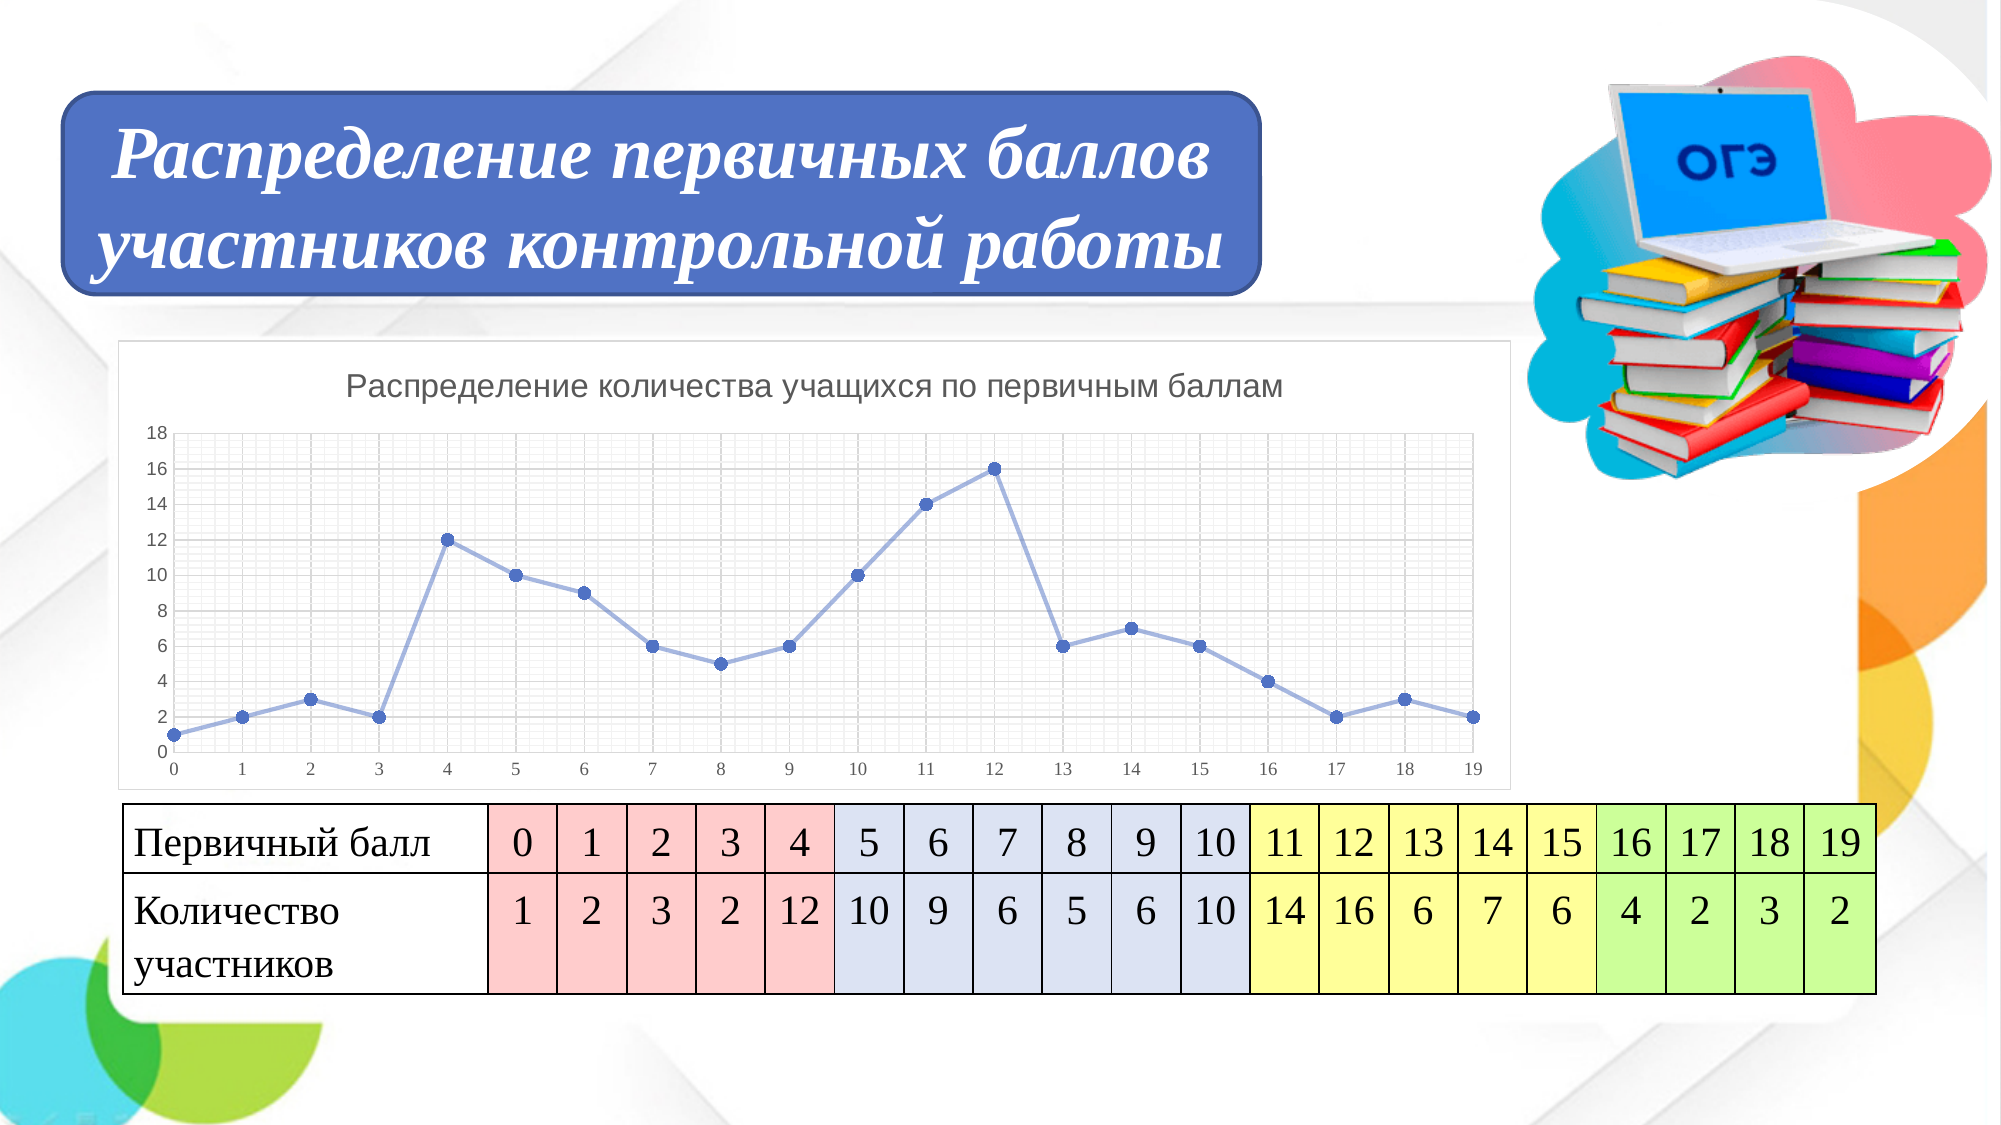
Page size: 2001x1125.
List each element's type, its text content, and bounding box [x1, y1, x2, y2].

table_header 14 [1459, 805, 1526, 872]
table_header 19 [1805, 805, 1875, 872]
table_cell 10 [835, 874, 903, 993]
text_box Распределение первичных баллов участников контрольной работы [60, 90, 1263, 297]
table_header 16 [1597, 805, 1665, 872]
table_cell 6 [974, 874, 1041, 993]
table_cell 2 [1805, 874, 1875, 993]
table_cell 2 [697, 874, 764, 993]
table_header 18 [1736, 805, 1803, 872]
table_cell 9 [905, 874, 972, 993]
chart [117, 339, 1512, 791]
table_cell 7 [1459, 874, 1526, 993]
table_header 5 [835, 805, 903, 872]
picture [0, 0, 2001, 1125]
table_header 13 [1390, 805, 1457, 872]
table_header 6 [905, 805, 972, 872]
table_header 7 [974, 805, 1041, 872]
table_cell 16 [1320, 874, 1388, 993]
table_cell 1 [489, 874, 556, 993]
table_header 2 [628, 805, 695, 872]
table_header 11 [1251, 805, 1318, 872]
table_header 4 [766, 805, 834, 872]
table_cell 3 [1736, 874, 1803, 993]
table_cell 10 [1182, 874, 1249, 993]
table_header 3 [697, 805, 764, 872]
table_header 1 [558, 805, 626, 872]
table_cell Количество участников [124, 874, 487, 993]
table_cell 14 [1251, 874, 1318, 993]
table_header 9 [1112, 805, 1180, 872]
table_header 12 [1320, 805, 1388, 872]
table_cell 3 [628, 874, 695, 993]
table_header 15 [1528, 805, 1596, 872]
table_cell 2 [1667, 874, 1734, 993]
table_cell 12 [766, 874, 834, 993]
table_cell 6 [1390, 874, 1457, 993]
table_header 0 [489, 805, 556, 872]
table_header 17 [1667, 805, 1734, 872]
table_cell 5 [1043, 874, 1111, 993]
table_cell 4 [1597, 874, 1665, 993]
table_cell 6 [1112, 874, 1180, 993]
table_cell 6 [1528, 874, 1596, 993]
table_header Первичный балл [124, 805, 487, 872]
table_header 10 [1182, 805, 1249, 872]
table_header 8 [1043, 805, 1111, 872]
table_cell 2 [558, 874, 626, 993]
